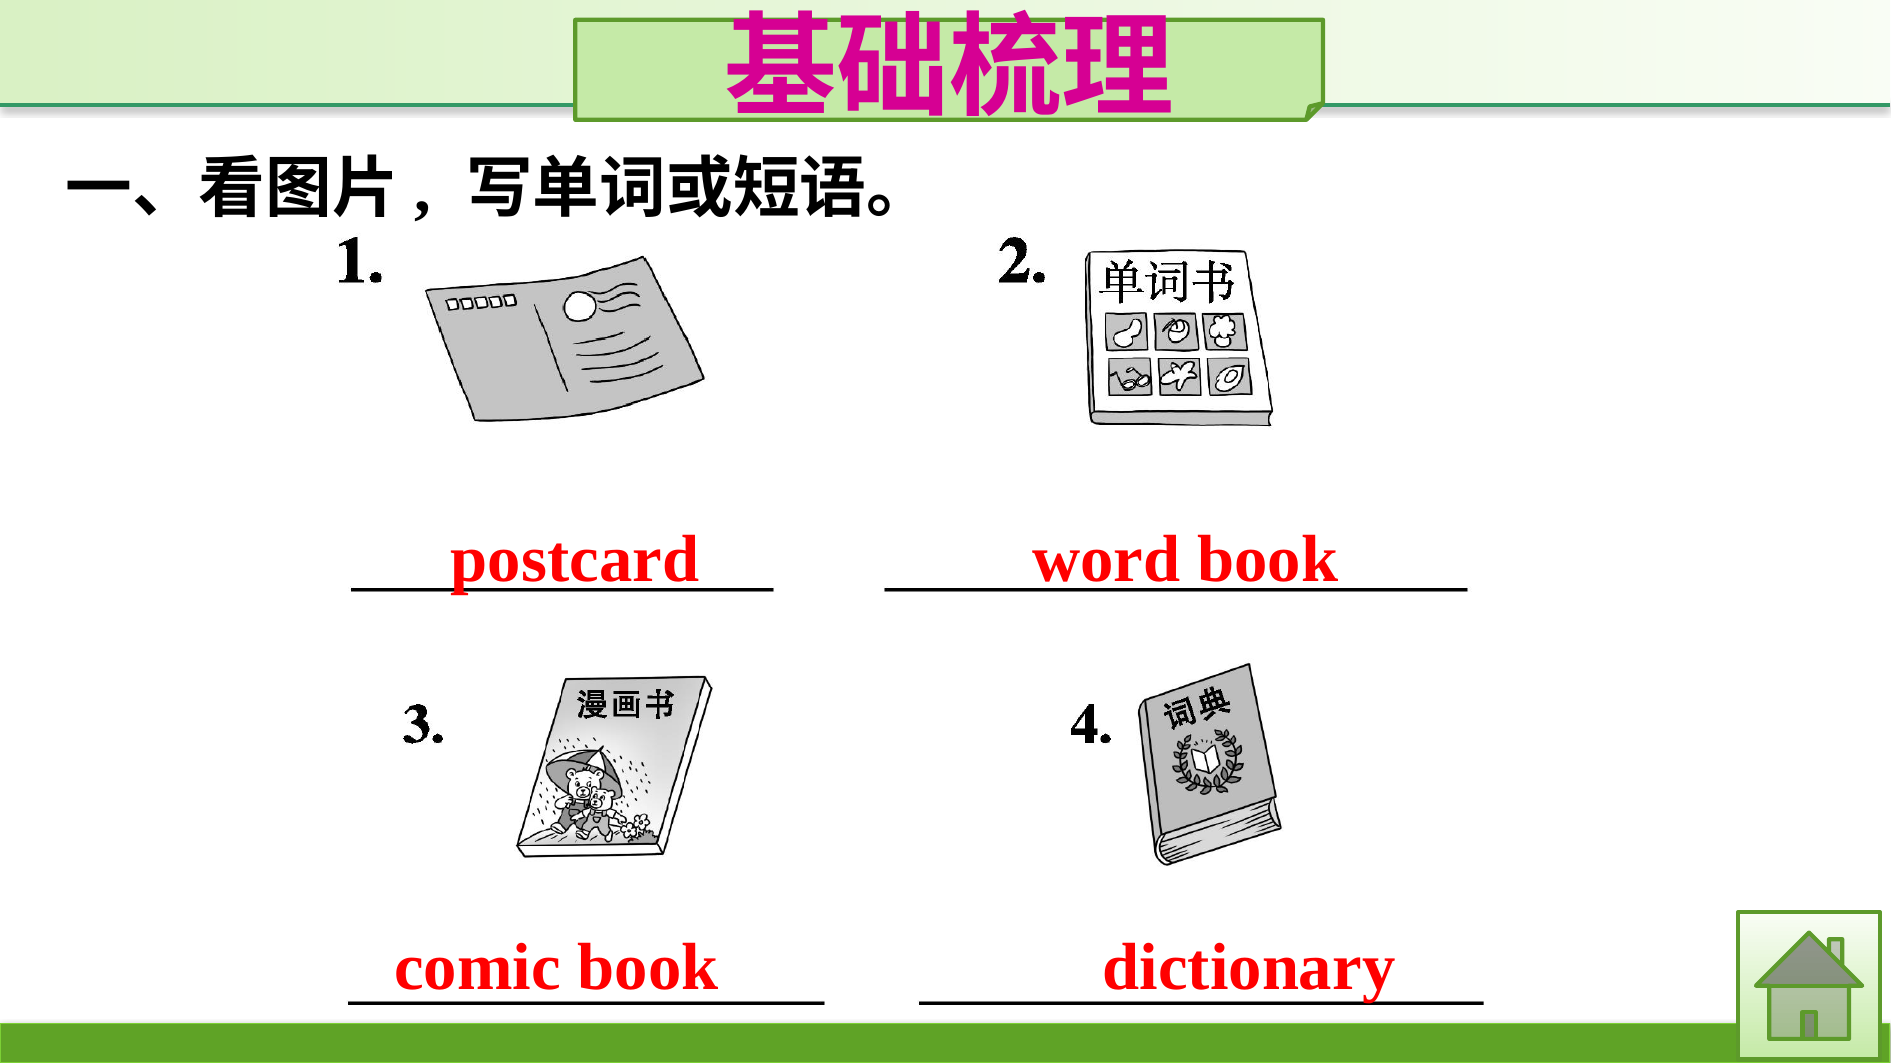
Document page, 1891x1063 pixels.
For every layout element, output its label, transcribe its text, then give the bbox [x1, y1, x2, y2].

picture [296, 653, 1484, 1010]
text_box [59, 121, 1484, 595]
text_box 基础梳理 [573, 17, 1326, 119]
